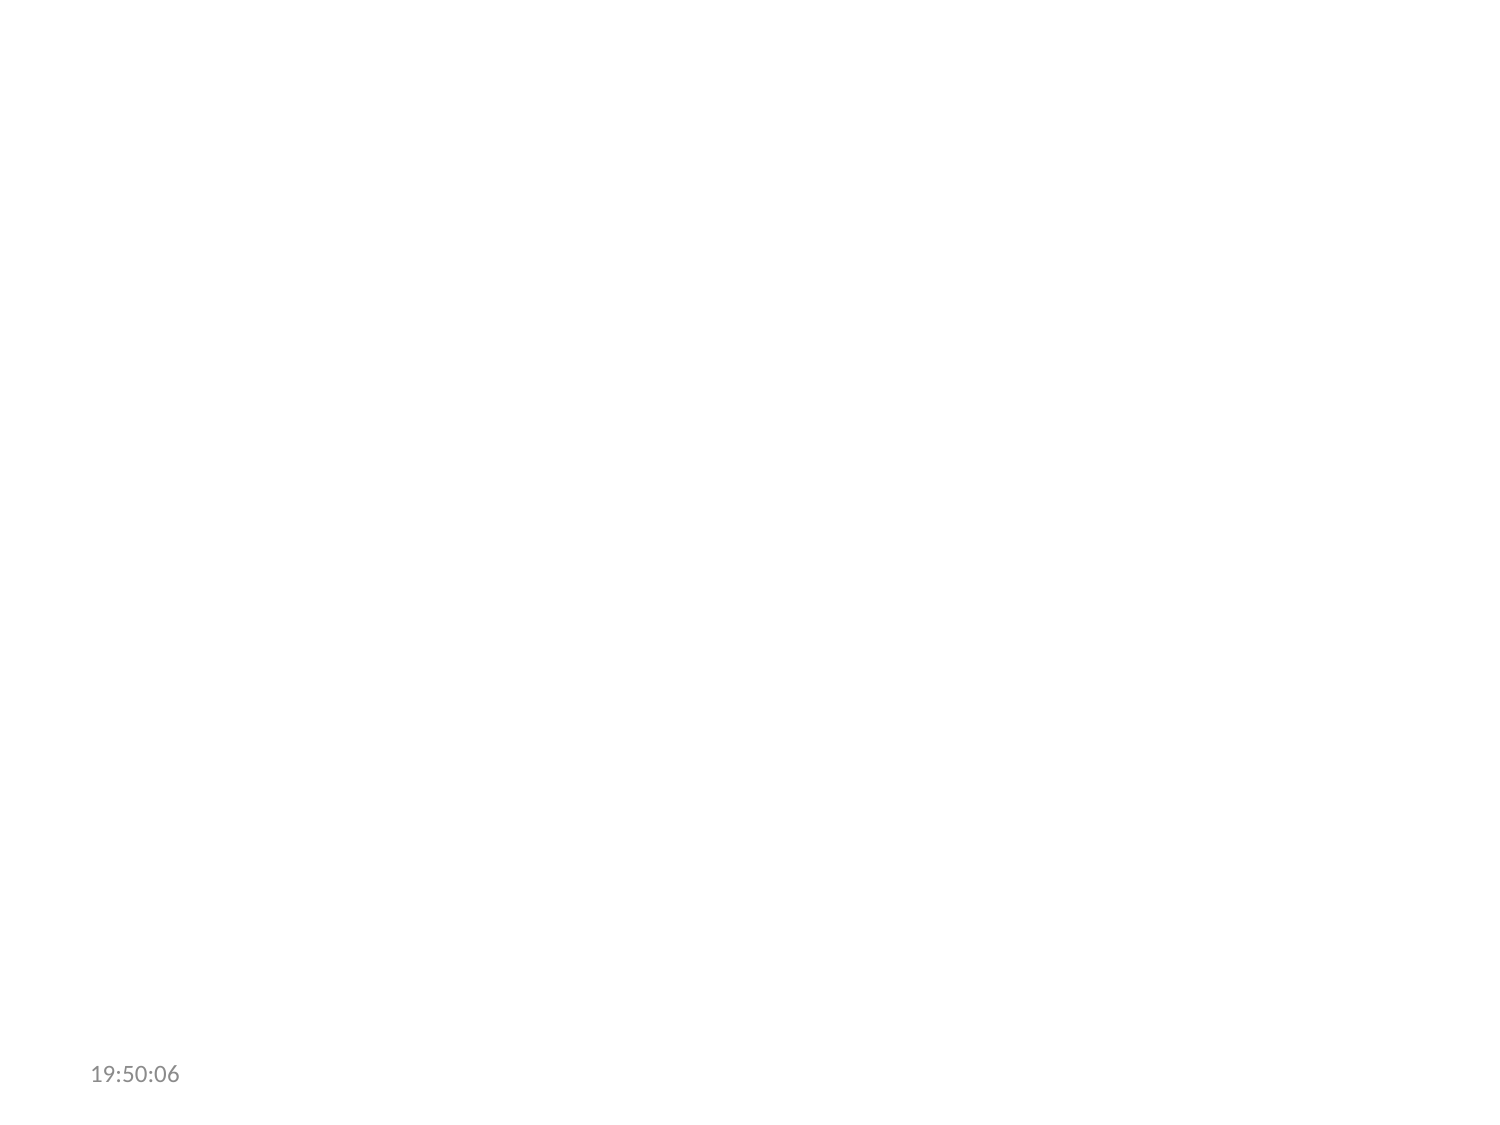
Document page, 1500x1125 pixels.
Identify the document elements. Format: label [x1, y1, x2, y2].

slide_number [75, 1042, 425, 1103]
